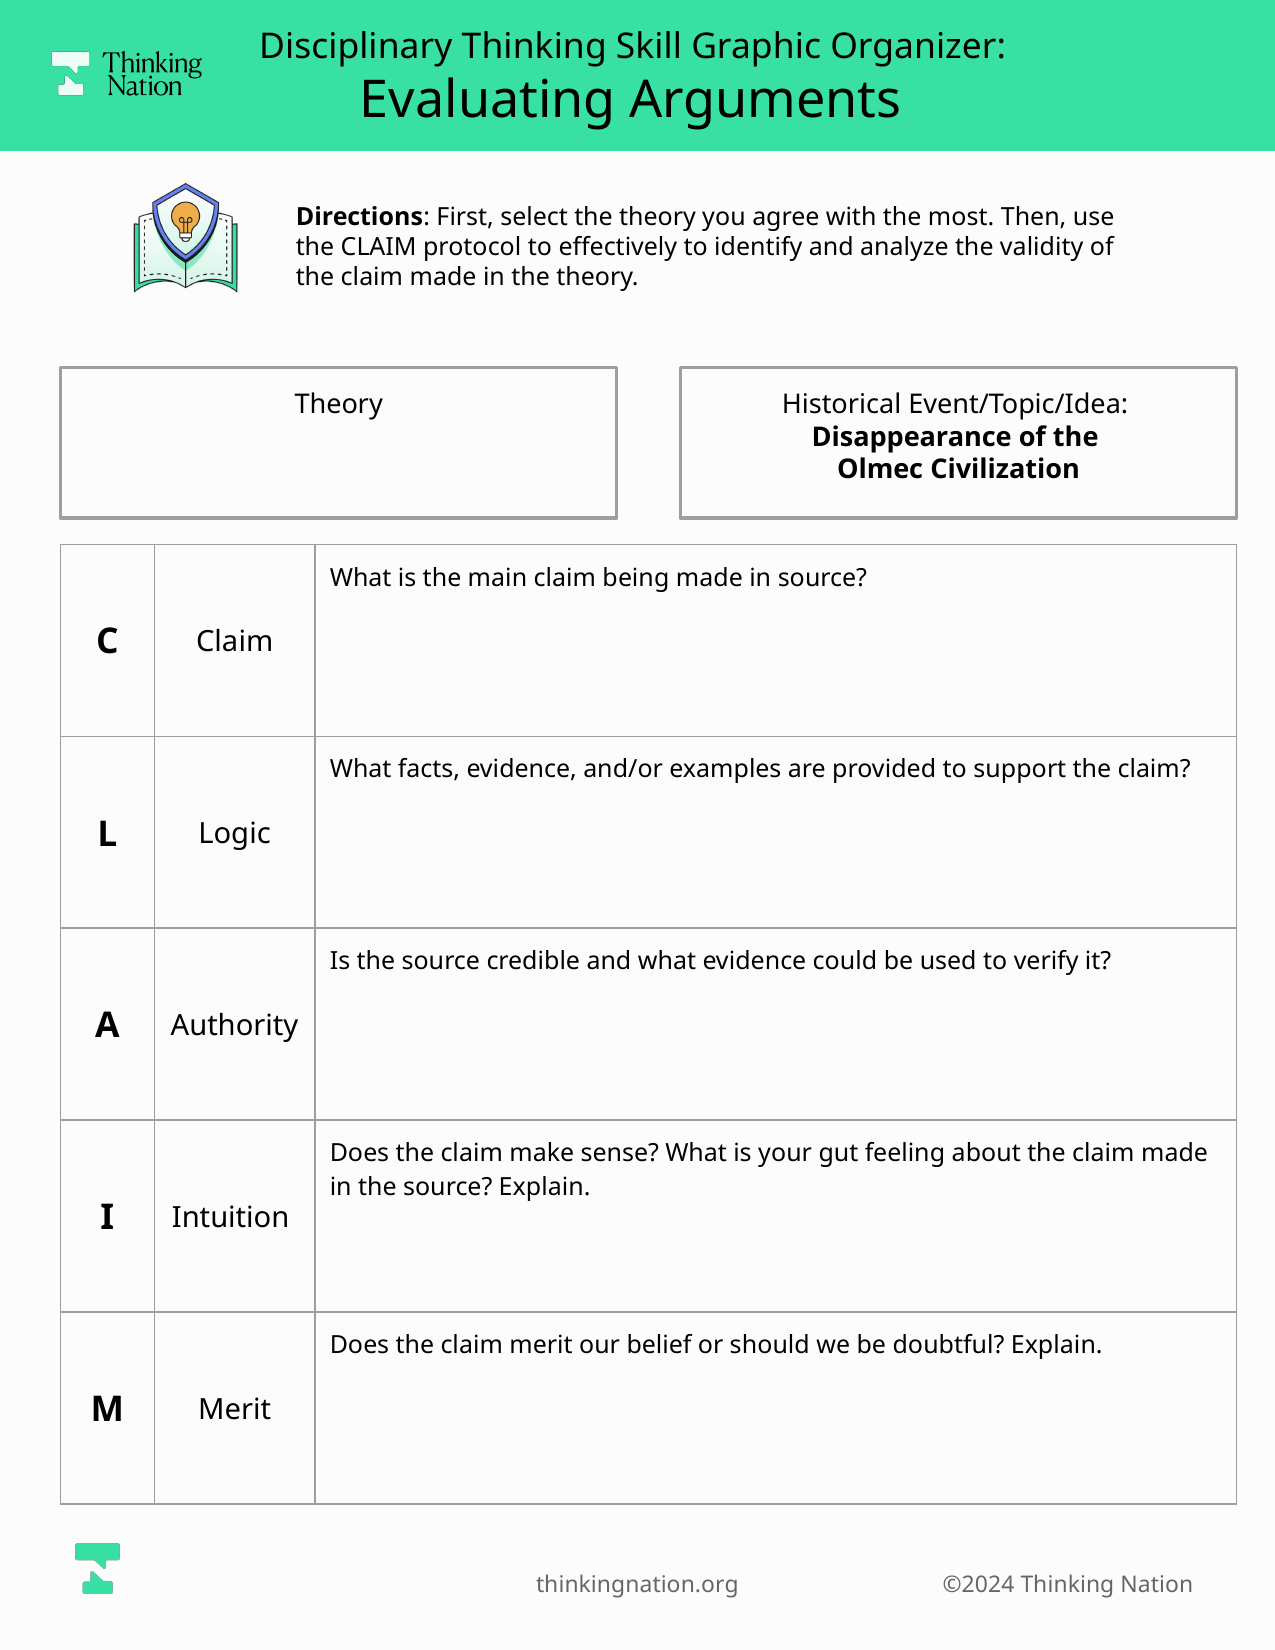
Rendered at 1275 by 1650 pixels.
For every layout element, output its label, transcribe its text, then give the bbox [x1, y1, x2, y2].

text_box Historical Event/Topic/Idea: Disappearance of the Olmec Civilization [680, 367, 1237, 519]
table_header Claim [155, 545, 314, 736]
table_cell Authority [155, 929, 314, 1119]
table_cell What facts, evidence, and/or examples are provided to support the claim? [316, 737, 1236, 927]
table_cell Logic [155, 737, 314, 927]
table_cell L [61, 737, 154, 927]
table_header What is the main claim being made in source? [316, 545, 1236, 736]
table_cell I [61, 1121, 154, 1311]
picture [62, 1533, 133, 1604]
table_cell Is the source credible and what evidence could be used to verify it? [316, 929, 1236, 1119]
picture [118, 170, 253, 306]
text_box thinkingnation.org [486, 1553, 789, 1605]
table_cell Intuition [155, 1121, 314, 1311]
table_cell Does the claim make sense? What is your gut feeling about the claim made in the source? Explain. [316, 1121, 1236, 1311]
table_cell A [61, 929, 154, 1119]
table_cell Does the claim merit our belief or should we be doubtful? Explain. [316, 1313, 1236, 1503]
text_box Disciplinary Thinking Skill Graphic Organizer: Evaluating Arguments [0, 0, 1275, 151]
text_box Directions: First, select the theory you agree with the most. Then, use the CLAIM protocol to effectively to identify and analyze the validity of the claim made in the theory. [277, 189, 1157, 301]
text_box ©2024 Thinking Nation [907, 1553, 1210, 1605]
table_header C [61, 545, 154, 736]
table_cell M [61, 1313, 154, 1503]
table_cell Merit [155, 1313, 314, 1503]
text_box Theory [60, 367, 617, 519]
picture [35, 37, 207, 109]
